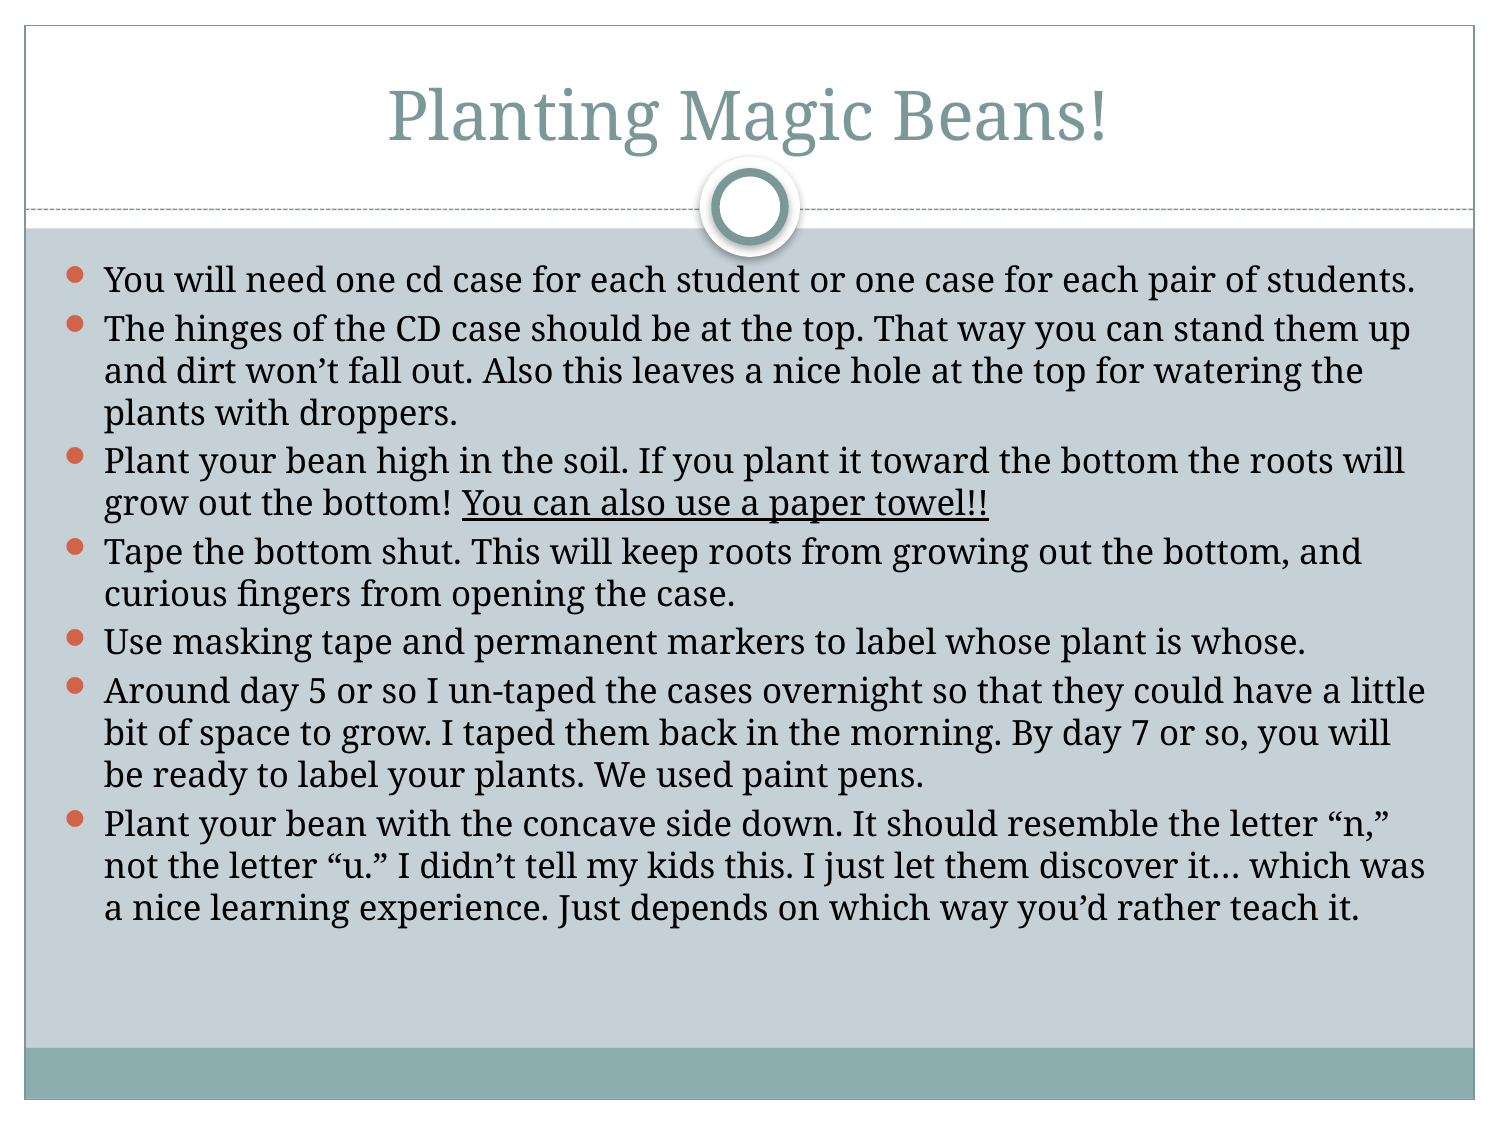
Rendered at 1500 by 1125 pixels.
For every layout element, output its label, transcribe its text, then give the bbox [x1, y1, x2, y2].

title Planting Magic Beans! [49, 37, 1450, 162]
list You will need one cd case for each student or one case for each pair of students. The hinges of the CD case should be at the top. That way you can stand them up and dirt won’t fall out. Also this leaves a nice hole at the top for watering the plants with droppers. Plant your bean high in the soil. If you plant it toward the bottom the roots will grow out the bottom! You can also use a paper towel!! Tape the bottom shut. This will keep roots from growing out the bottom, and curious fingers from opening the case. Use masking tape and permanent markers to label whose plant is whose. Around day 5 or so I un-taped the cases overnight so that they could have a little bit of space to grow. I taped them back in the morning. By day 7 or so, you will be ready to label your plants. We used paint pens. Plant your bean with the concave side down. It should resemble the letter “n,” not the letter “u.” I didn’t tell my kids this. I just let them discover it… which was a nice learning experience. Just depends on which way you’d rather teach it. [49, 250, 1445, 1001]
